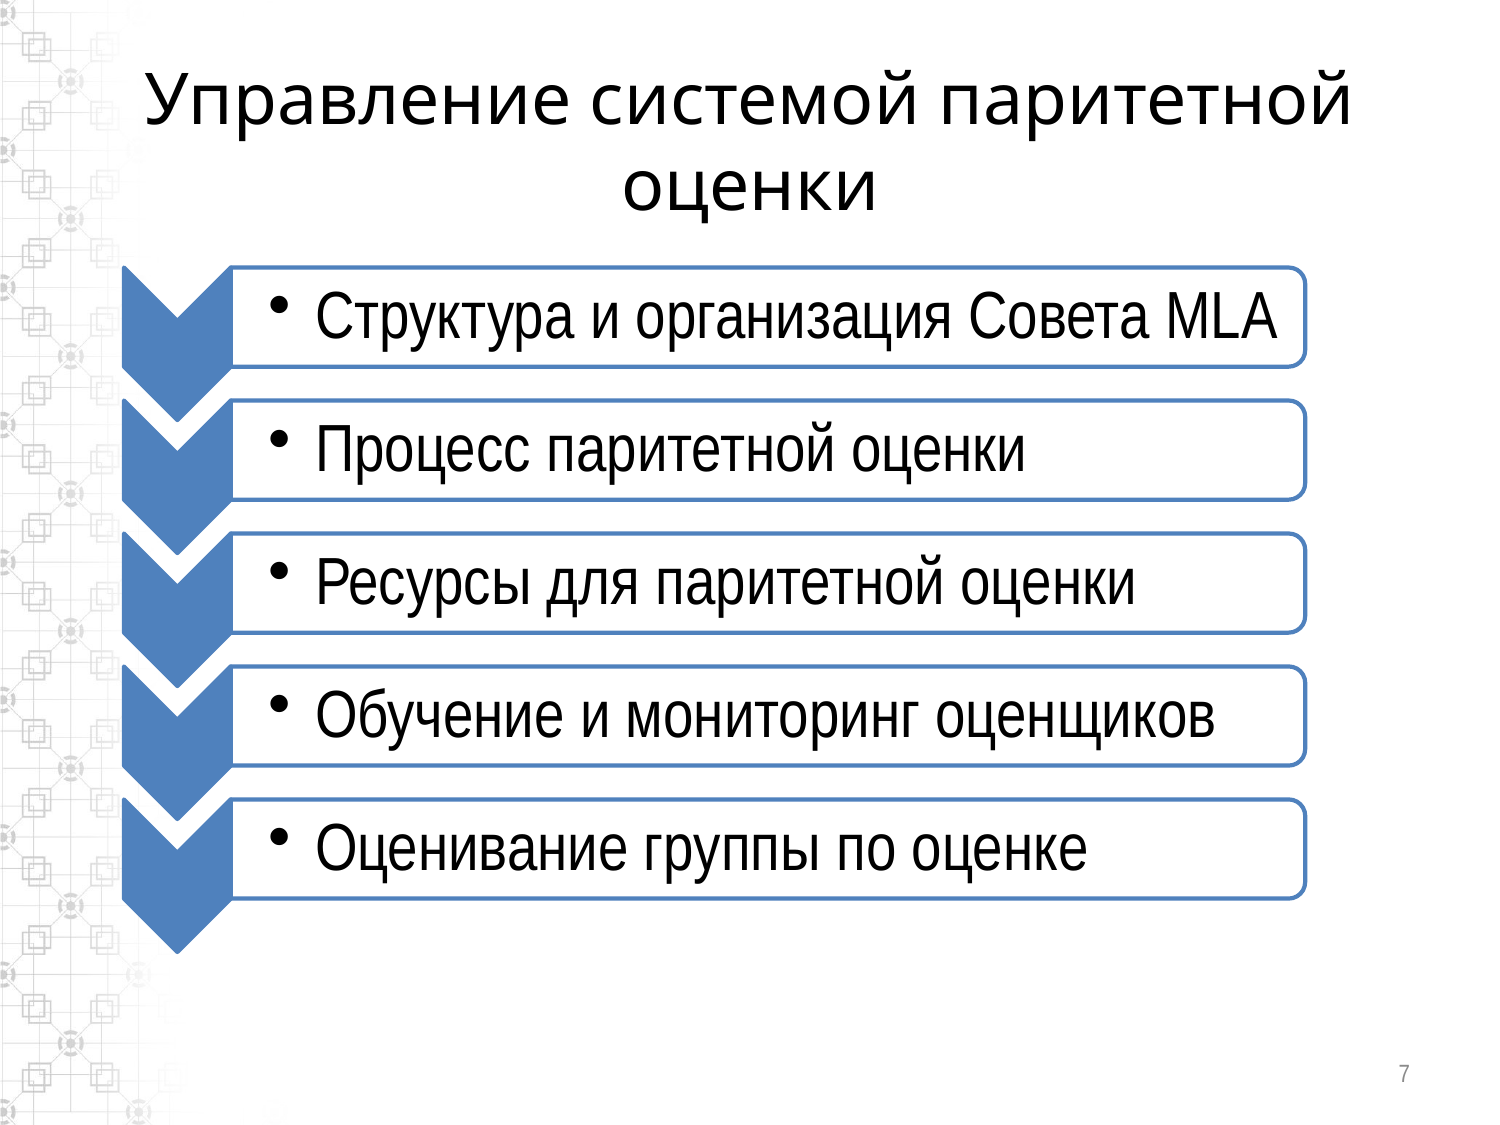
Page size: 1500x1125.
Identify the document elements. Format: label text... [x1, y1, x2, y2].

title Управление системой паритетной оценки [75, 45, 1425, 233]
slide_number 7 [1074, 1042, 1425, 1103]
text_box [123, 266, 1306, 953]
picture [0, 0, 1500, 1125]
